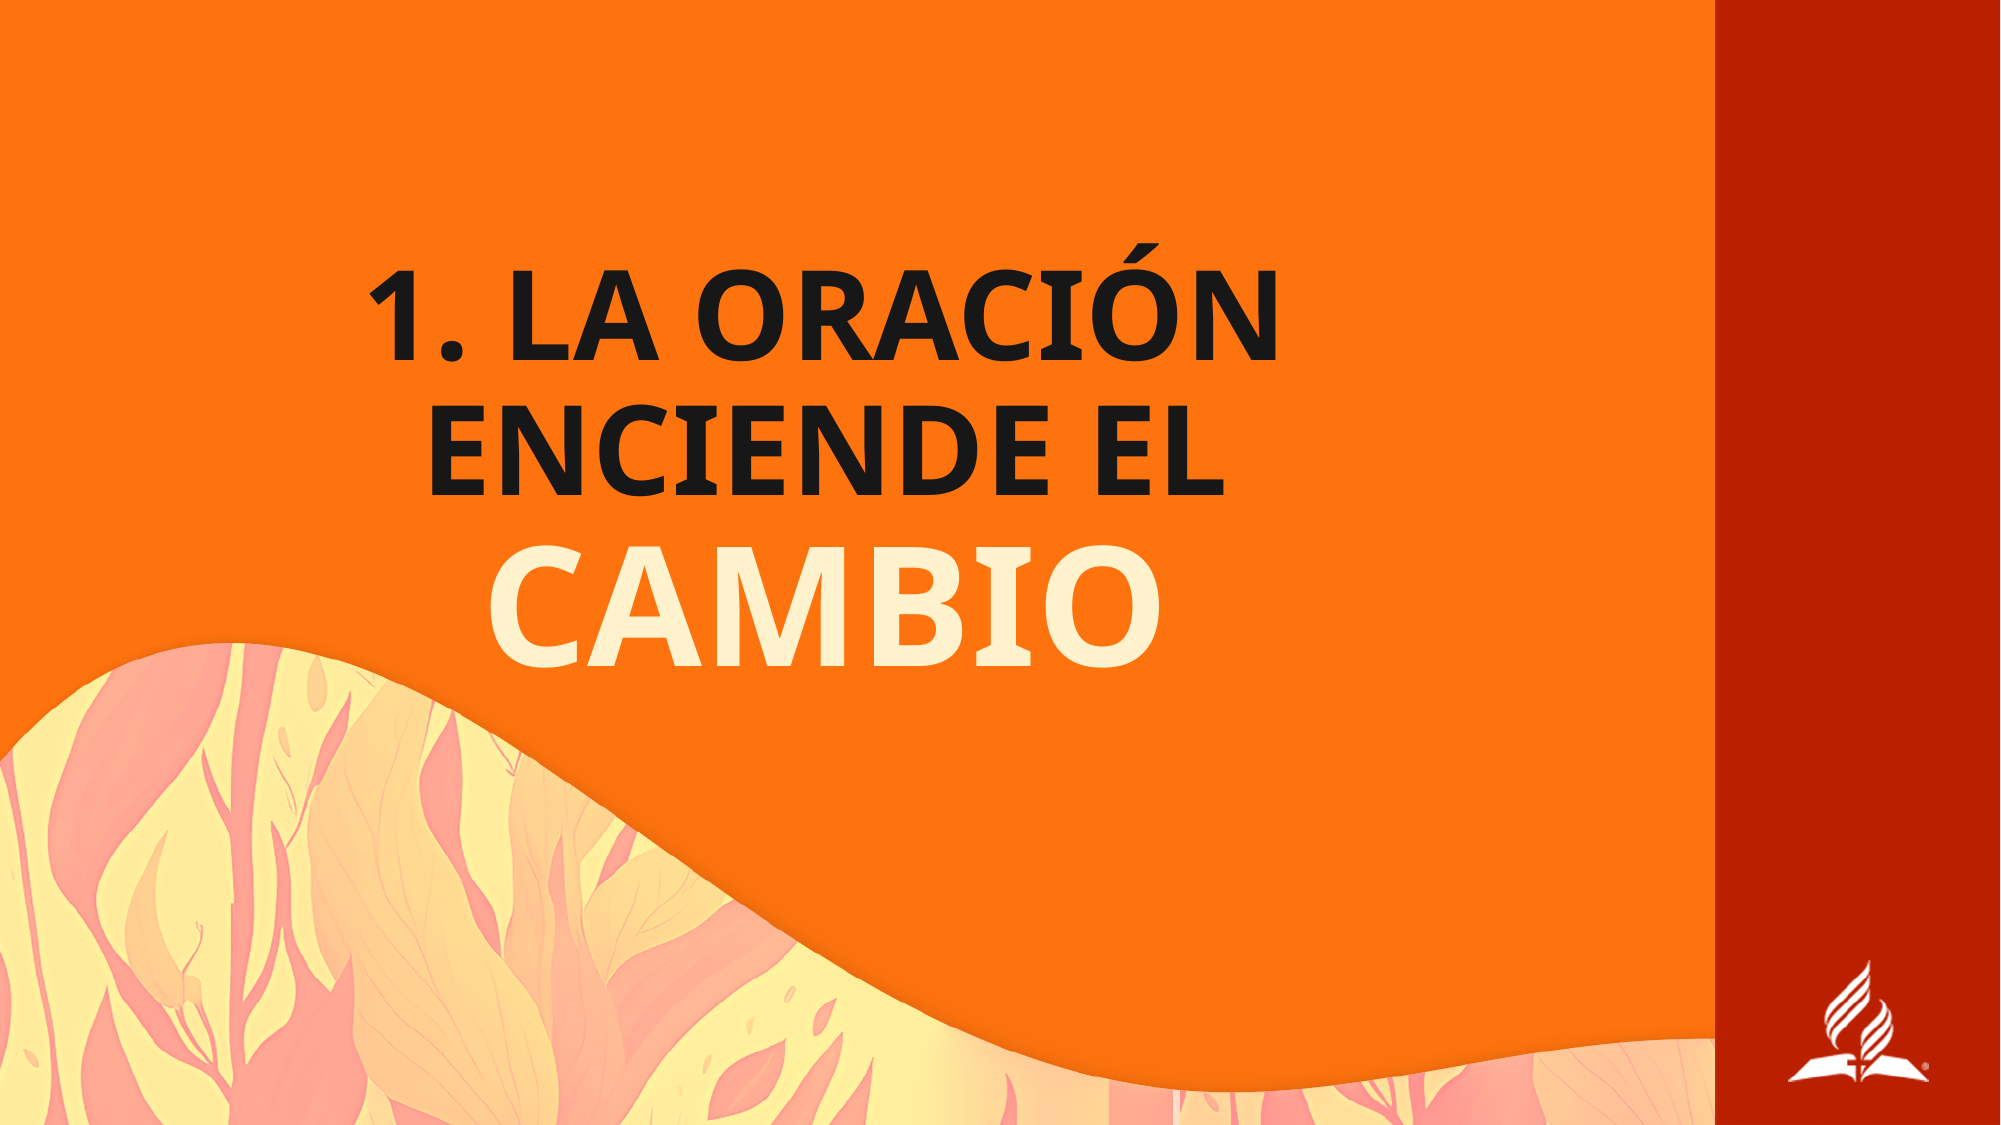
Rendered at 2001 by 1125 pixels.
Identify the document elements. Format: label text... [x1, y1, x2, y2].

picture [0, 0, 2001, 1125]
title 1. LA ORACIÓN ENCIENDE EL CAMBIO [65, 243, 1585, 712]
